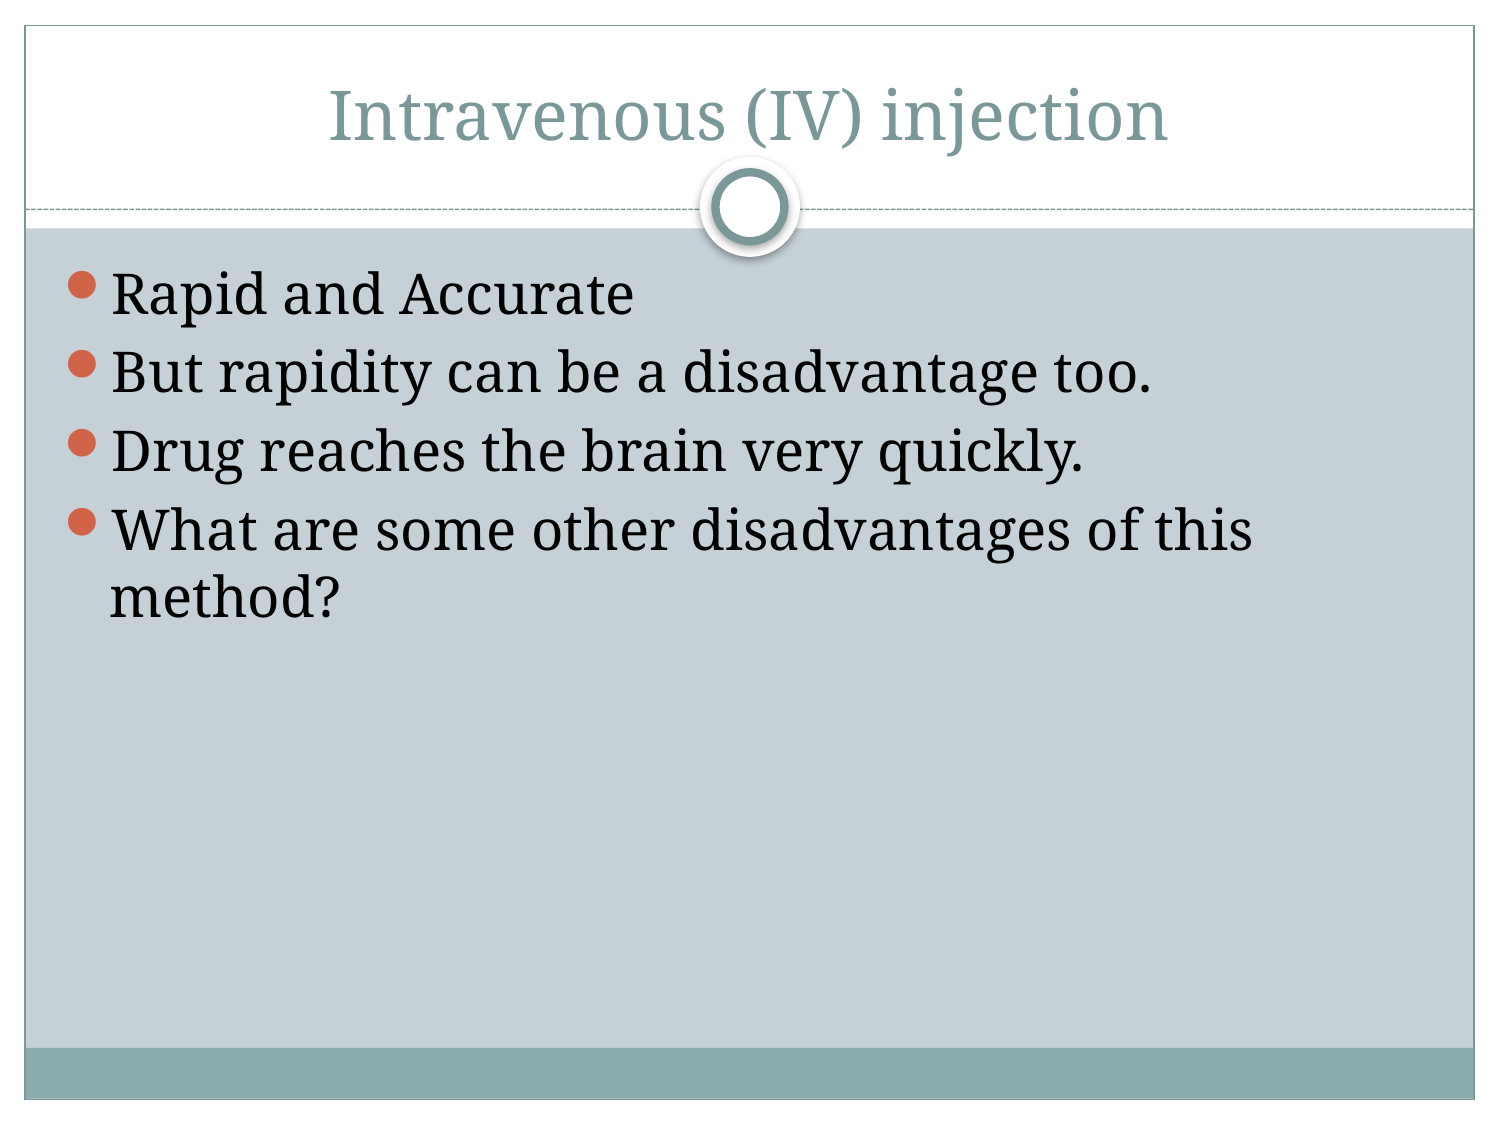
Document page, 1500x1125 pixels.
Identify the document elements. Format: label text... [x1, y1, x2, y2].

list Rapid and Accurate But rapidity can be a disadvantage too. Drug reaches the brain very quickly. What are some other disadvantages of this method? [49, 250, 1445, 1001]
title Intravenous (IV) injection [49, 37, 1450, 162]
